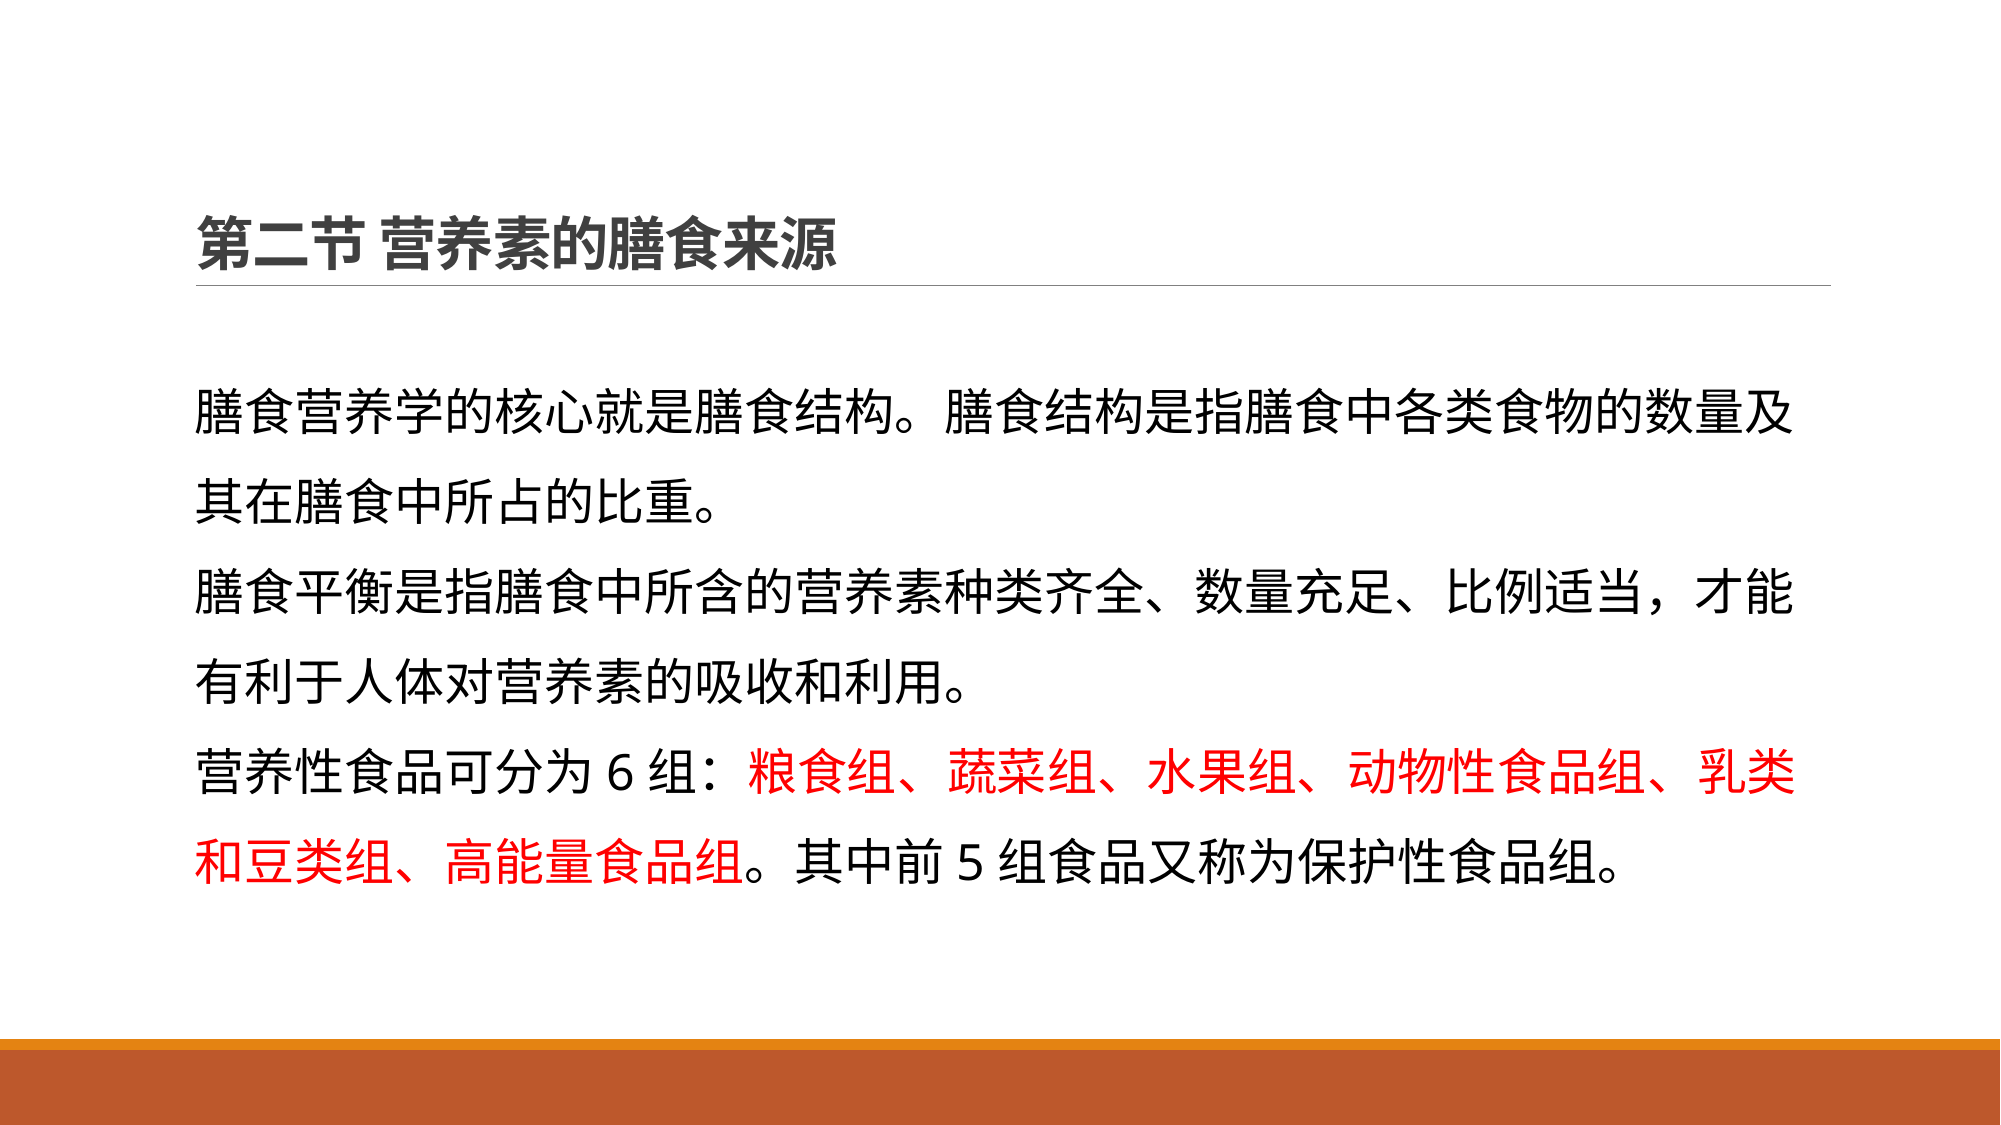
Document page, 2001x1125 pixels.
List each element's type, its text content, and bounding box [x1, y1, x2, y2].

text_box 膳食营养学的核心就是膳食结构。膳食结构是指膳食中各类食物的数量及其在膳食中所占的比重。 膳食平衡是指膳食中所含的营养素种类齐全、数量充足、比例适当，才能有利于人体对营养素的吸收和利用。 营养性食品可分为6组：粮食组、蔬菜组、水果组、动物性食品组、乳类和豆类组、高能量食品组。其中前5组食品又称为保护性食品组。 [179, 342, 1818, 988]
title 第二节 营养素的膳食来源 [180, 47, 1830, 285]
